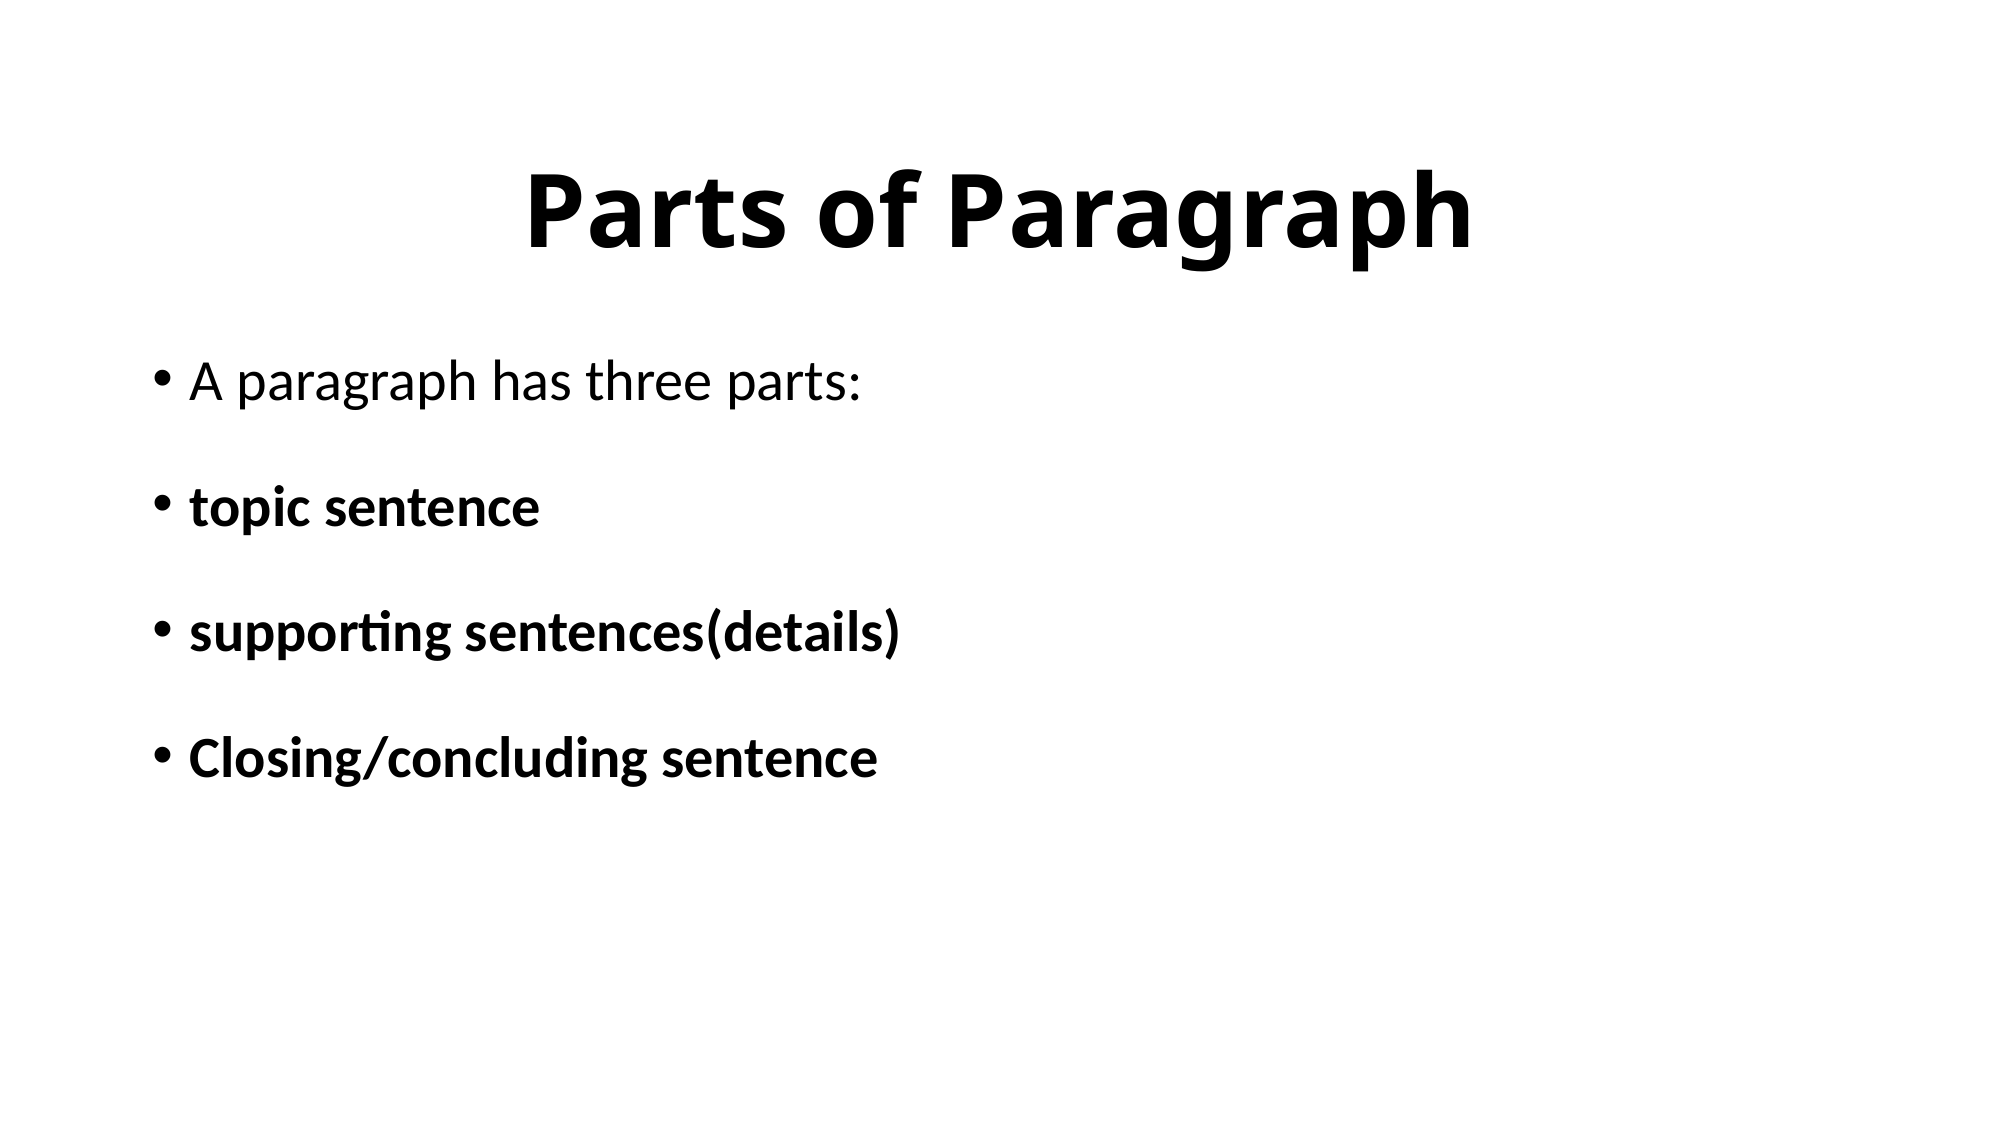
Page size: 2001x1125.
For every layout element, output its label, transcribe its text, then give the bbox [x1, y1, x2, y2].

list A paragraph has three parts: topic sentence supporting sentences(details) Closing/concluding sentence [137, 299, 1863, 1014]
title Parts of Paragraph [137, 59, 1863, 278]
